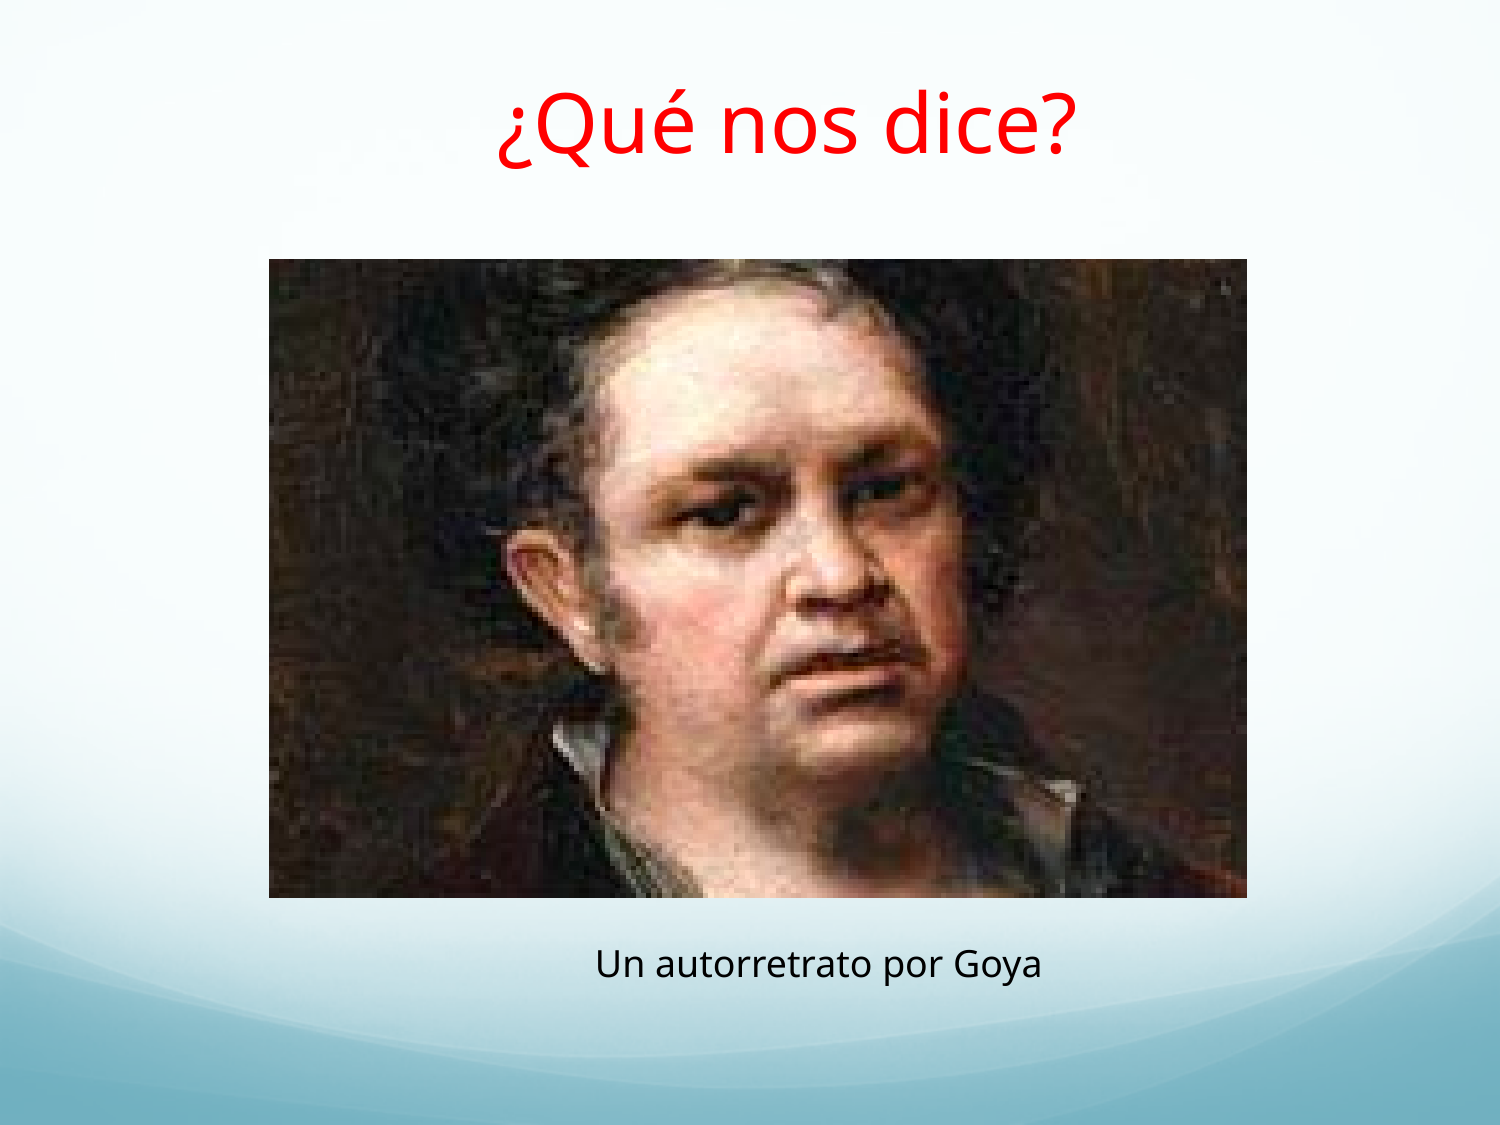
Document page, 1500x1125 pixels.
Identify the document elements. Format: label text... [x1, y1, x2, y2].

text_box ¿Qué nos dice? [137, 62, 1398, 178]
picture [268, 259, 1248, 898]
text_box Un autorretrato por Goya [304, 932, 1334, 993]
